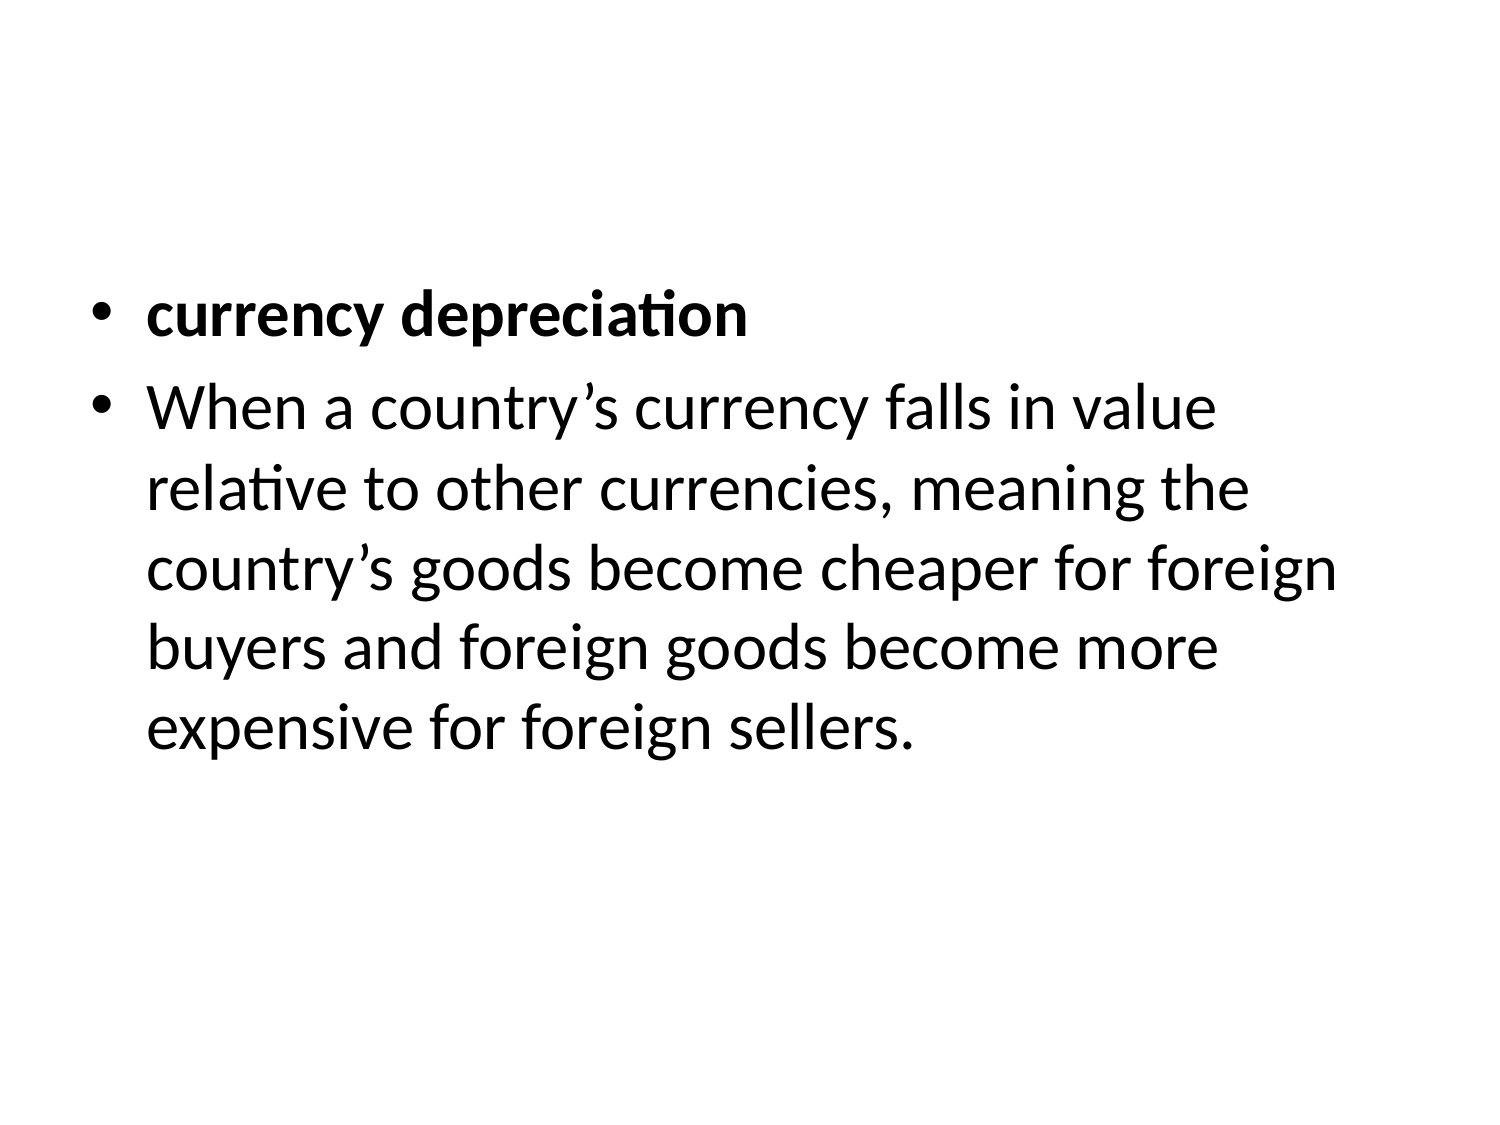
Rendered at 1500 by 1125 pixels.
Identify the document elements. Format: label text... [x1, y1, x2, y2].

list currency depreciation When a country’s currency falls in value relative to other currencies, meaning the country’s goods become cheaper for foreign buyers and foreign goods become more expensive for foreign sellers. [75, 262, 1425, 1005]
